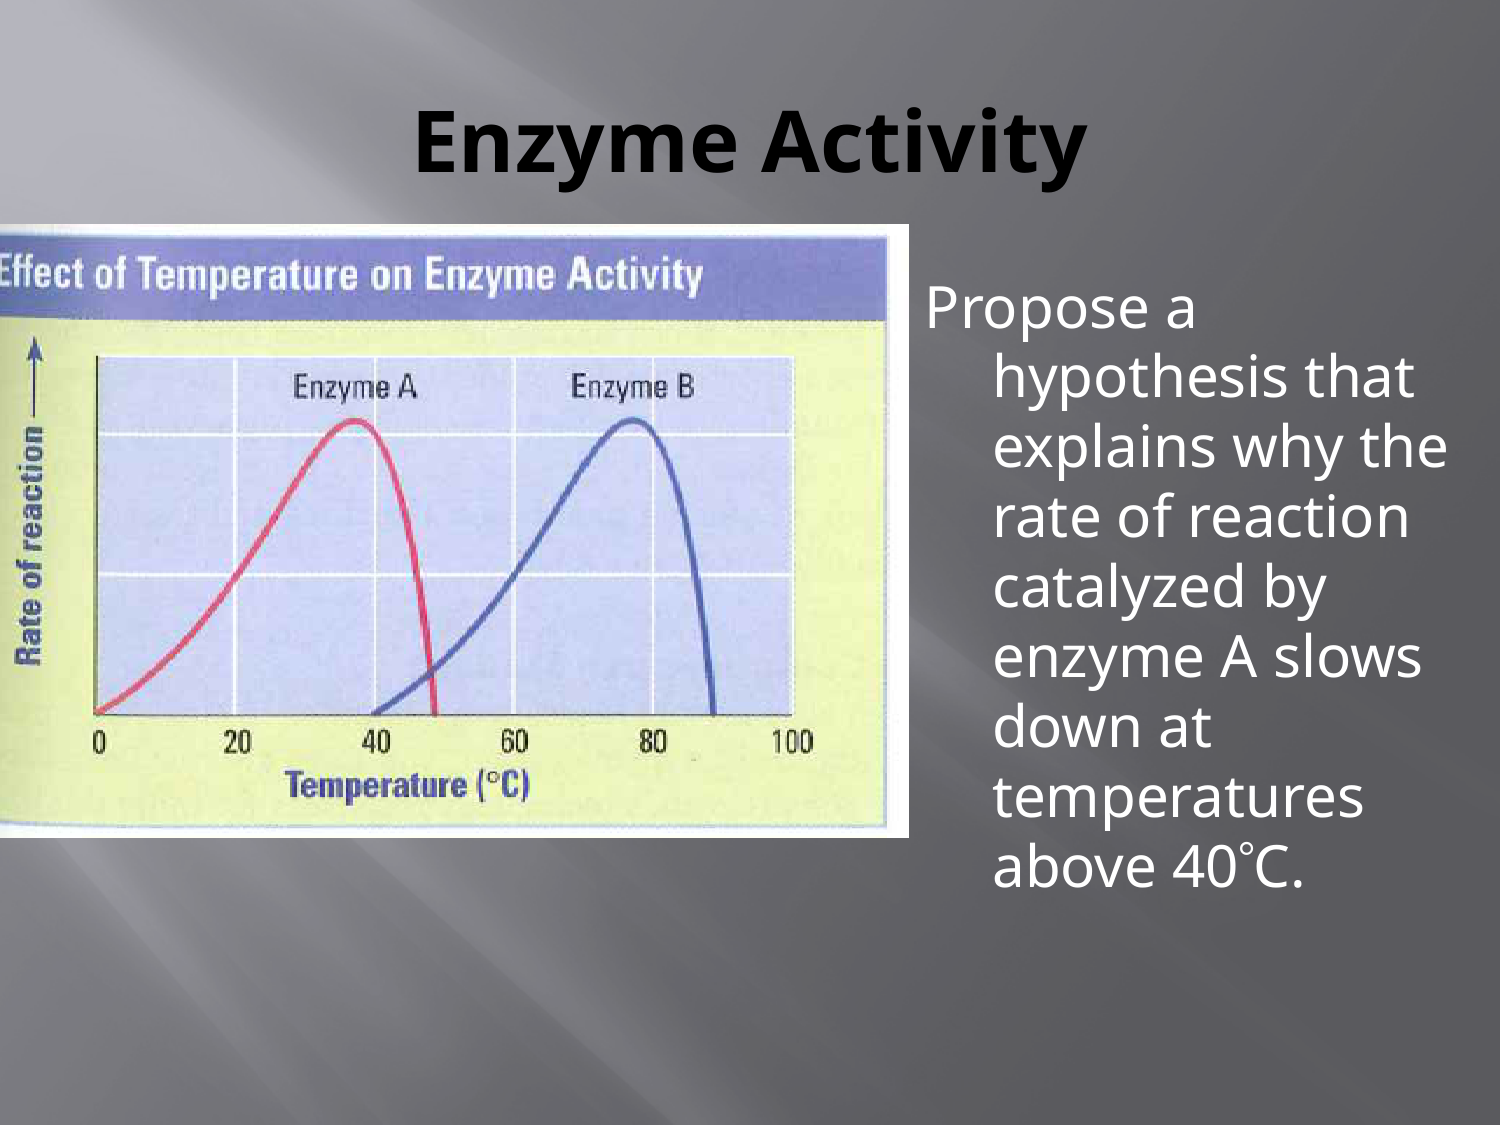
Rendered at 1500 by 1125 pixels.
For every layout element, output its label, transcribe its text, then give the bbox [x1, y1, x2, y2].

title Enzyme Activity [75, 45, 1425, 233]
picture [0, 224, 910, 838]
list Propose a hypothesis that explains why the rate of reaction catalyzed by enzyme A slows down at temperatures above 40C. [887, 262, 1500, 1035]
